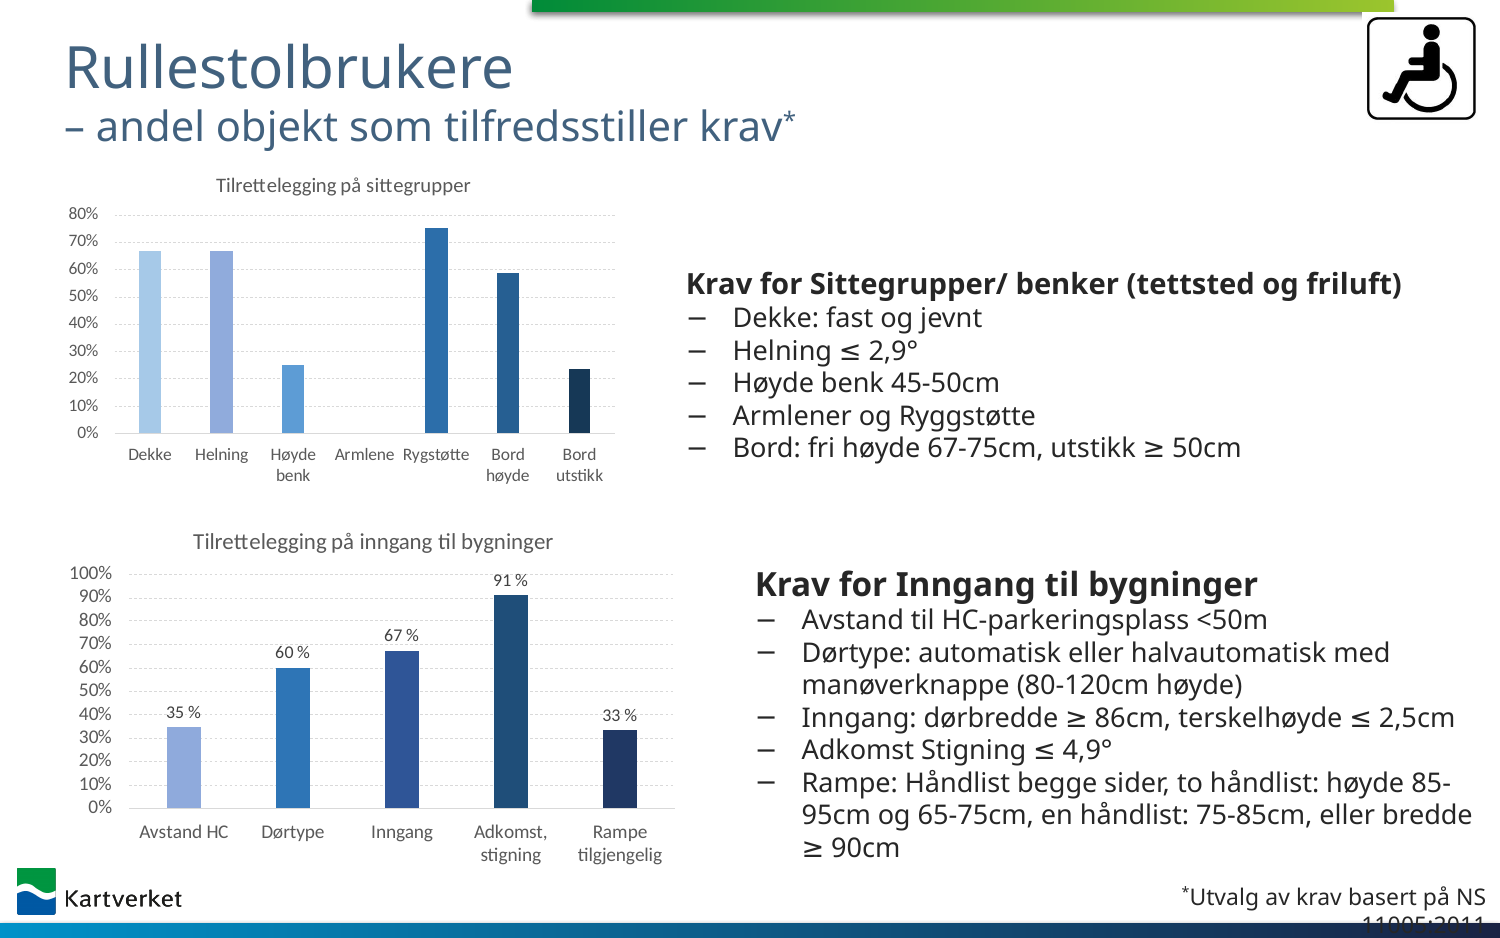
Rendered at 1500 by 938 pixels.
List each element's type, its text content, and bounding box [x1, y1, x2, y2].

text_box Rullestolbrukere – andel objekt som tilfredsstiller krav* [49, 25, 1431, 158]
text_box *Utvalg av krav basert på NS 11005:2011 [1068, 873, 1500, 938]
text_box Krav for Inngang til bygninger Avstand til HC-parkeringsplass <50m Dørtype: automatisk eller halvautomatisk med manøverknappe (80-120cm høyde) Inngang: dørbredde ≥ 86cm, terskelhøyde ≤ 2,5cm Adkomst Stigning ≤ 4,9° Rampe: Håndlist begge sider, to håndlist: høyde 85-95cm og 65-75cm, en håndlist: 75-85cm, eller bredde ≥ 90cm [740, 555, 1491, 870]
picture [62, 520, 685, 874]
picture [1362, 12, 1481, 126]
picture [62, 166, 625, 492]
text_box Krav for Sittegrupper/ benker (tettsted og friluft) Dekke: fast og jevnt Helning ≤ 2,9° Høyde benk 45-50cm Armlener og Ryggstøtte Bord: fri høyde 67-75cm, utstikk ≥ 50cm [670, 258, 1418, 471]
